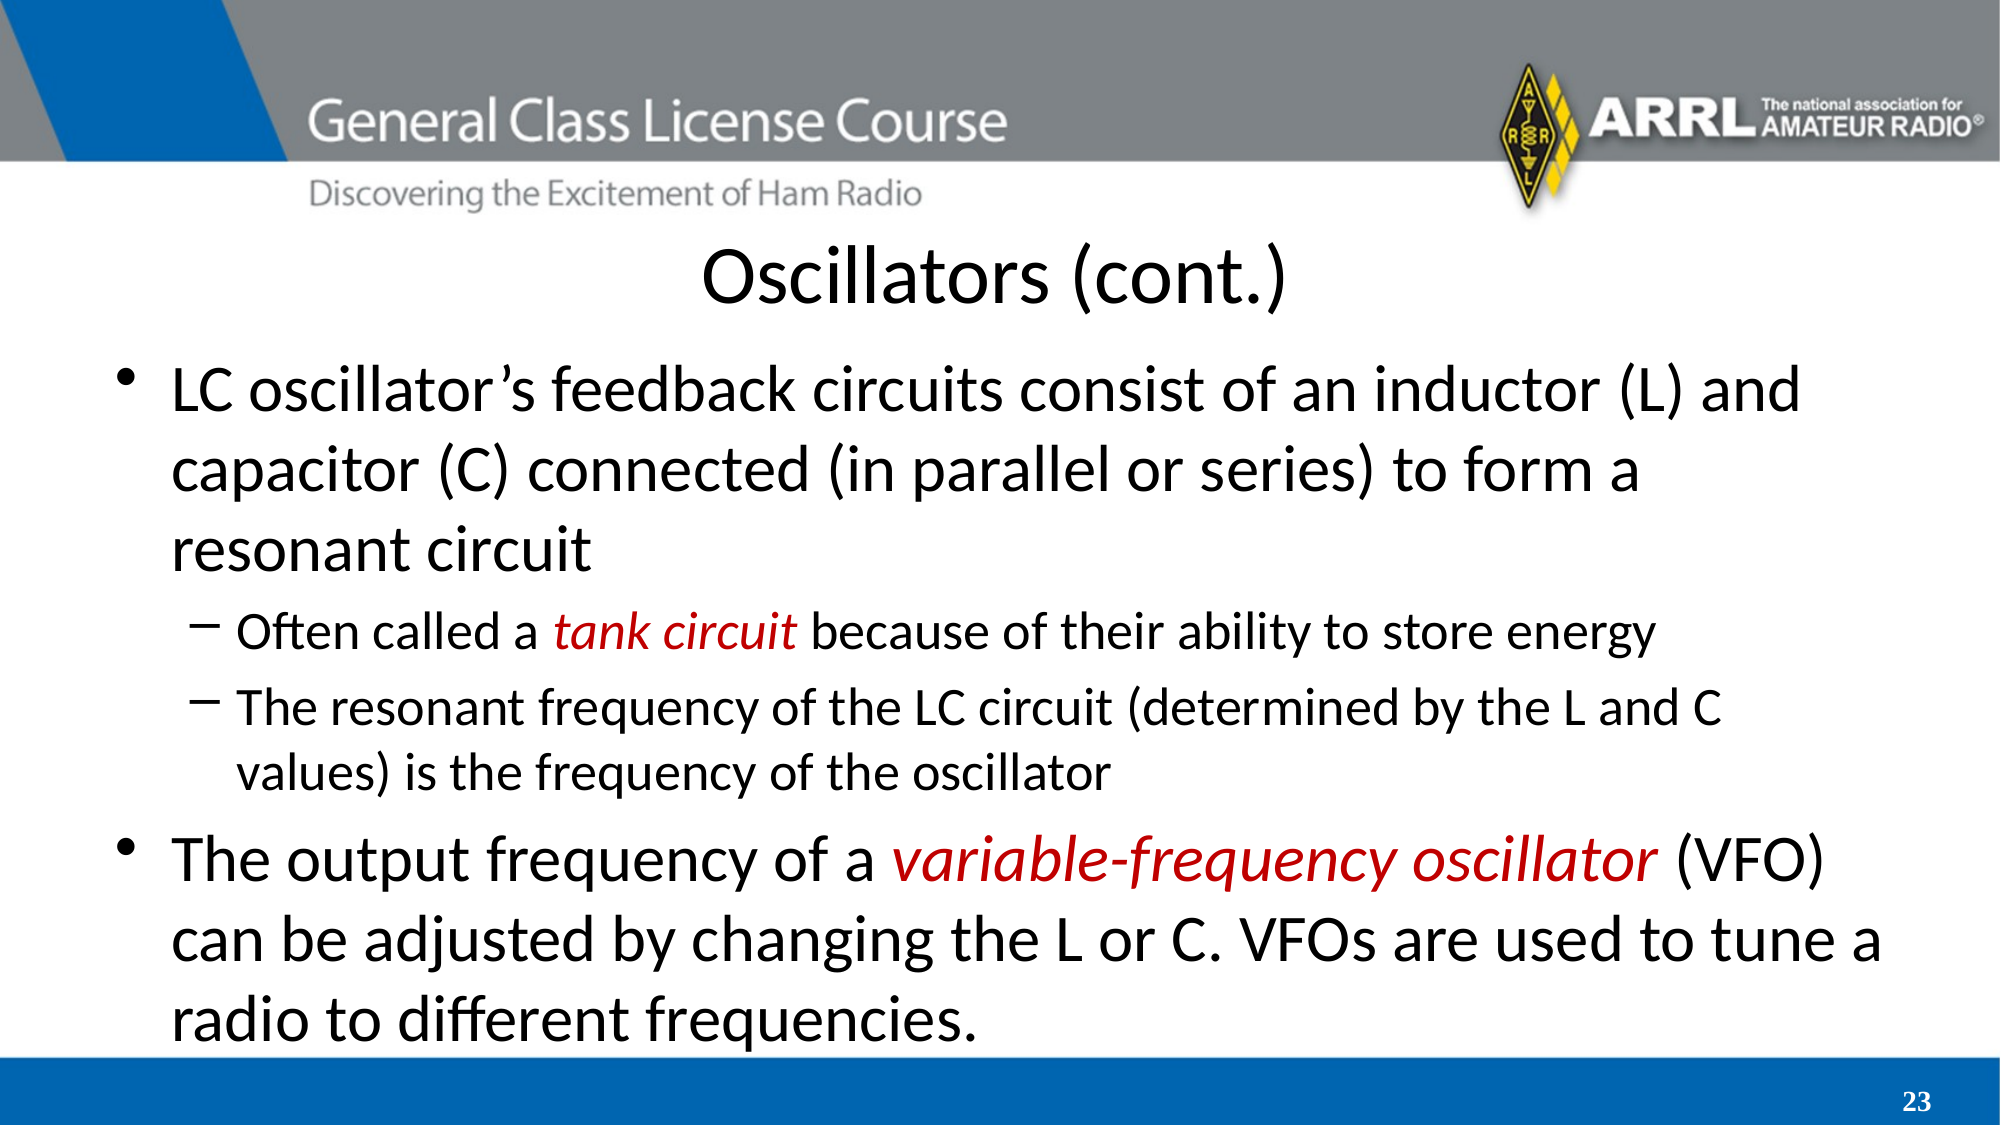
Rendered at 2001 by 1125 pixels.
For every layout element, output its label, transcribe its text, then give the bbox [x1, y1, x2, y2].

picture [0, 0, 2001, 1125]
list LC oscillator’s feedback circuits consist of an inductor (L) and capacitor (C) connected (in parallel or series) to form a resonant circuit Often called a tank circuit because of their ability to store energy The resonant frequency of the LC circuit (determined by the L and C values) is the frequency of the oscillator The output frequency of a variable-frequency oscillator (VFO) can be adjusted by changing the L or C. VFOs are used to tune a radio to different frequencies. [99, 337, 1900, 1075]
title Oscillators (cont.) [96, 212, 1897, 356]
